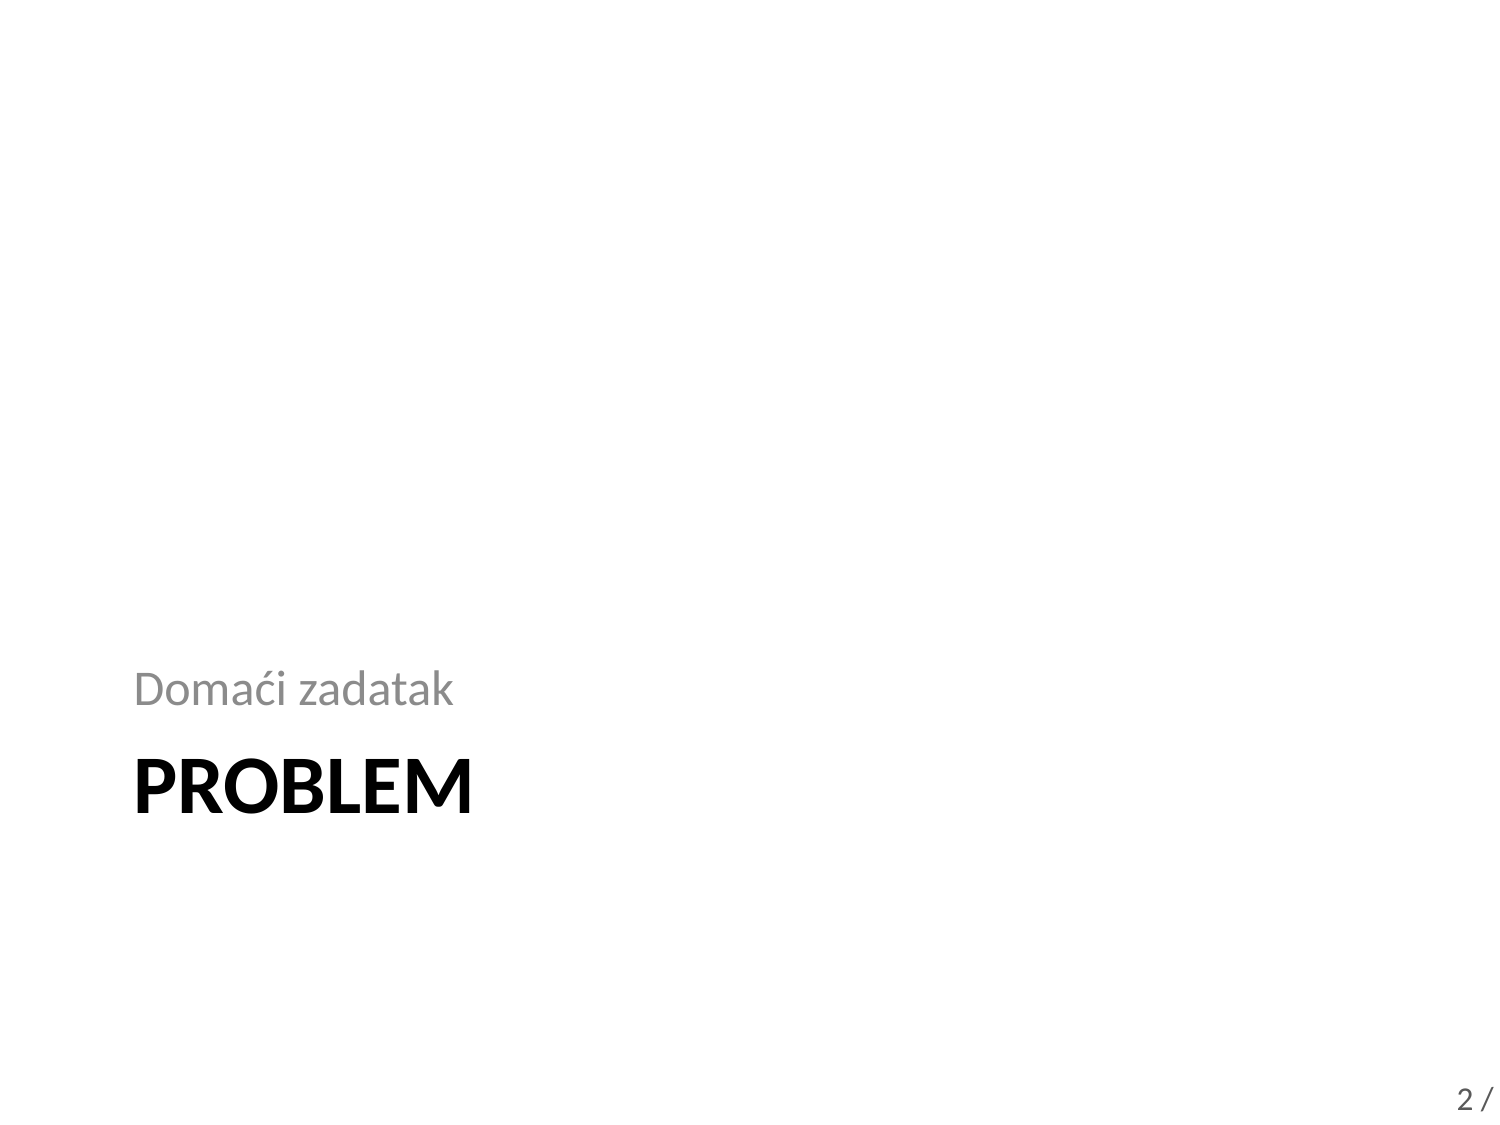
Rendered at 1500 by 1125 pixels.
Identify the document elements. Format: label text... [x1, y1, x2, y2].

list Domaći zadatak [118, 476, 1394, 723]
title problem [118, 723, 1394, 947]
